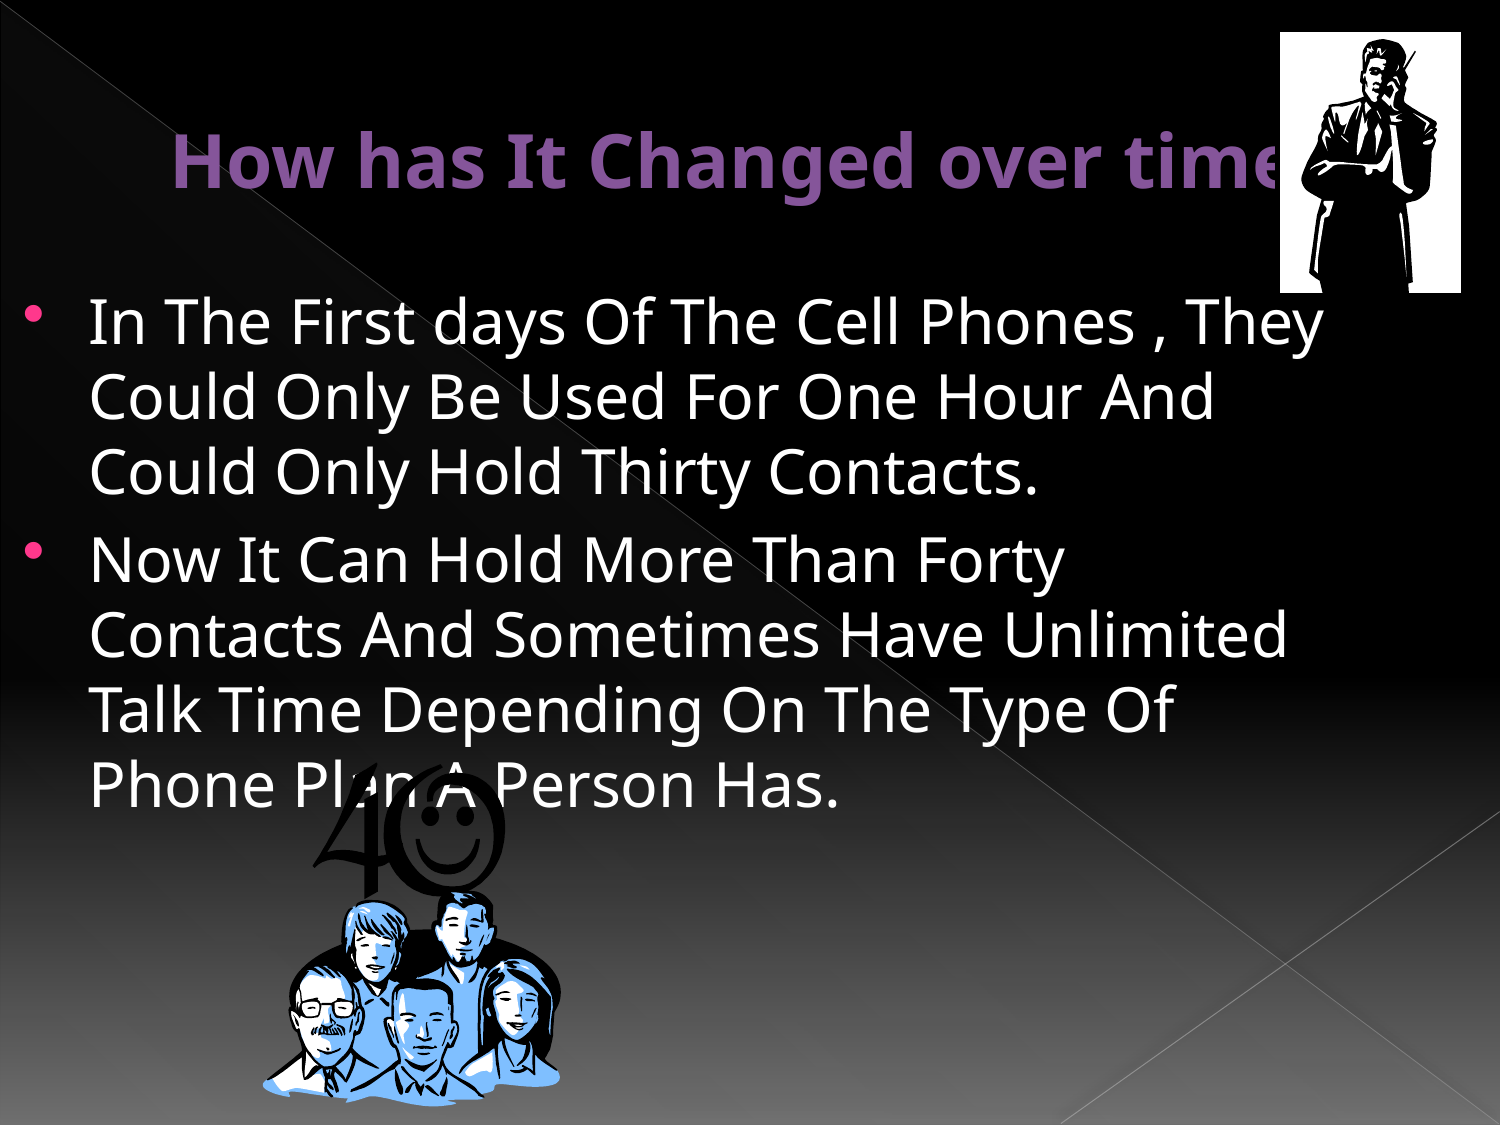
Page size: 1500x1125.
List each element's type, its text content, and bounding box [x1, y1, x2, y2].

title How has It Changed over time ? [75, 43, 1265, 274]
picture [262, 762, 562, 1107]
picture [1274, 24, 1466, 314]
list In The First days Of The Cell Phones , They Could Only Be Used For One Hour And Could Only Hold Thirty Contacts. Now It Can Hold More Than Forty Contacts And Sometimes Have Unlimited Talk Time Depending On The Type Of Phone Plan A Person Has. [0, 275, 1350, 1025]
